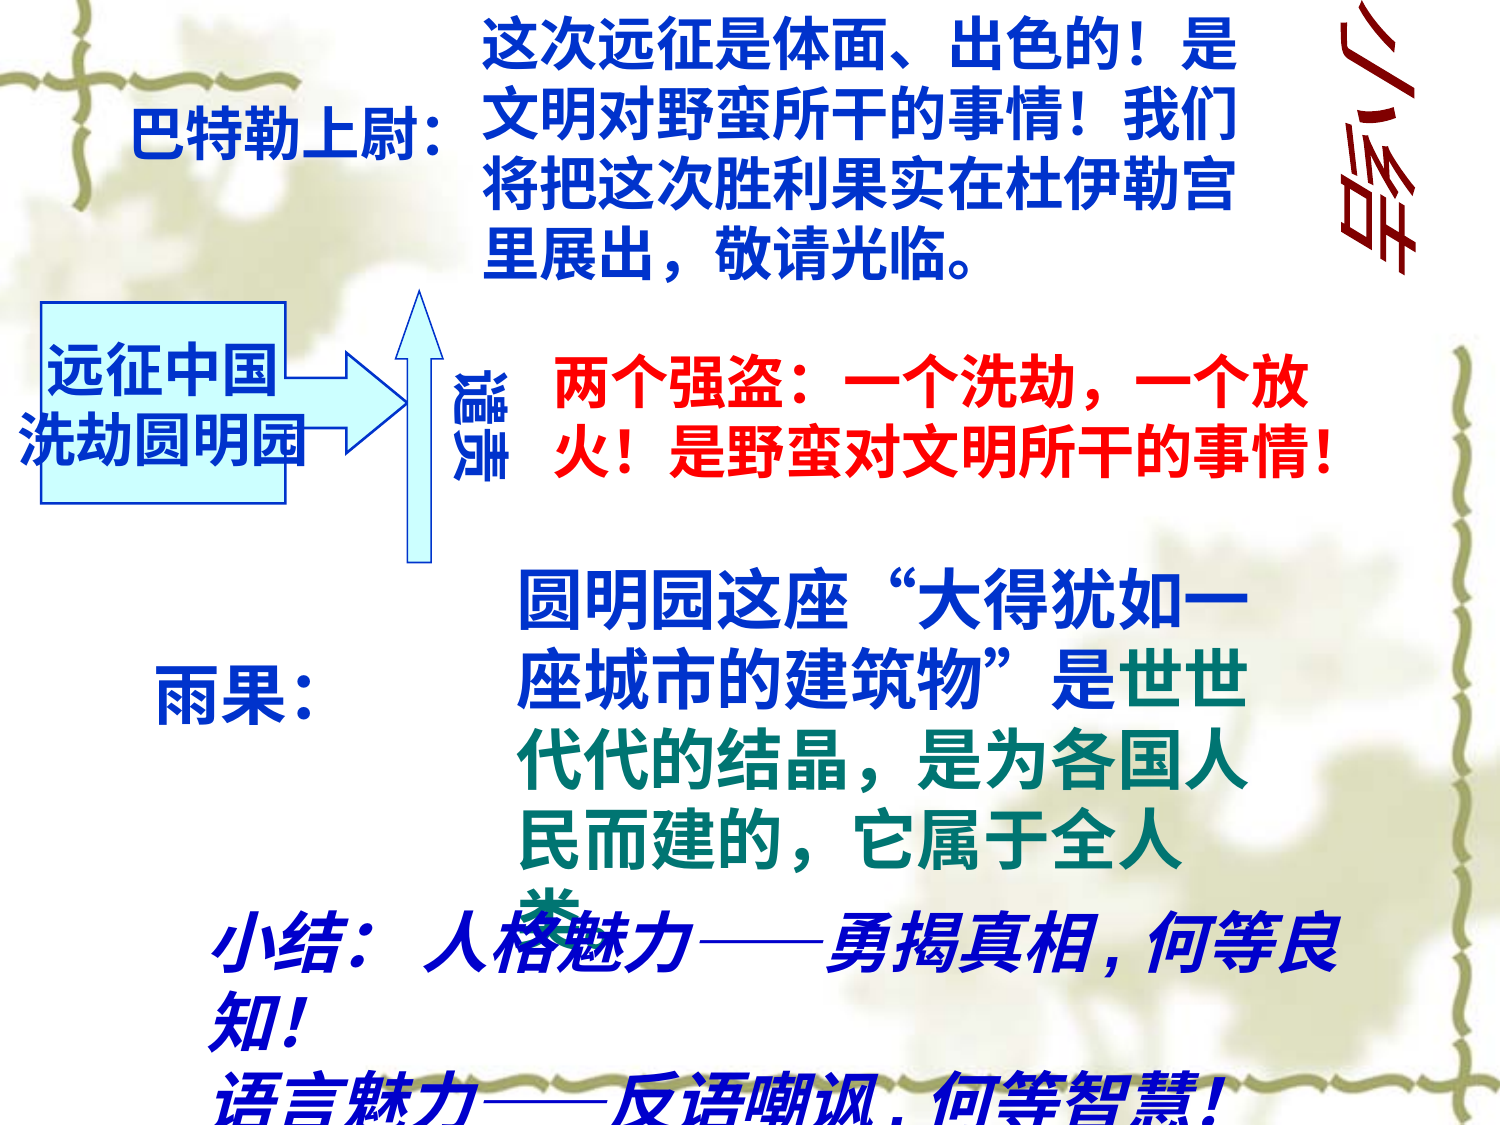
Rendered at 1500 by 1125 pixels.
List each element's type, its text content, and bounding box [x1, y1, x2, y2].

text_box [395, 290, 432, 563]
text_box 雨果： [112, 645, 396, 740]
text_box 巴特勒上尉： [112, 90, 466, 175]
text_box 远征中国 洗劫圆明园 [41, 302, 407, 504]
text_box 谴责 [425, 302, 526, 551]
picture [0, 0, 1500, 1125]
text_box 两个强盗：一个洗劫，一个放火！是野蛮对文明所干的事情！ [537, 337, 1400, 493]
text_box 小结： 人格魅力——勇揭真相,何等良知！ 语言魅力——反语嘲讽,何等智慧！ [191, 893, 1463, 1125]
text_box 圆明园这座“大得犹如一座城市的建筑物”是世世代代的结晶，是为各国人民而建的，它属于全人类。 [501, 550, 1317, 893]
text_box 这次远征是体面、出色的！是文明对野蛮所干的事情！我们将把这次胜利果实在杜伊勒宫里展出，敬请光临。 [466, 0, 1294, 295]
